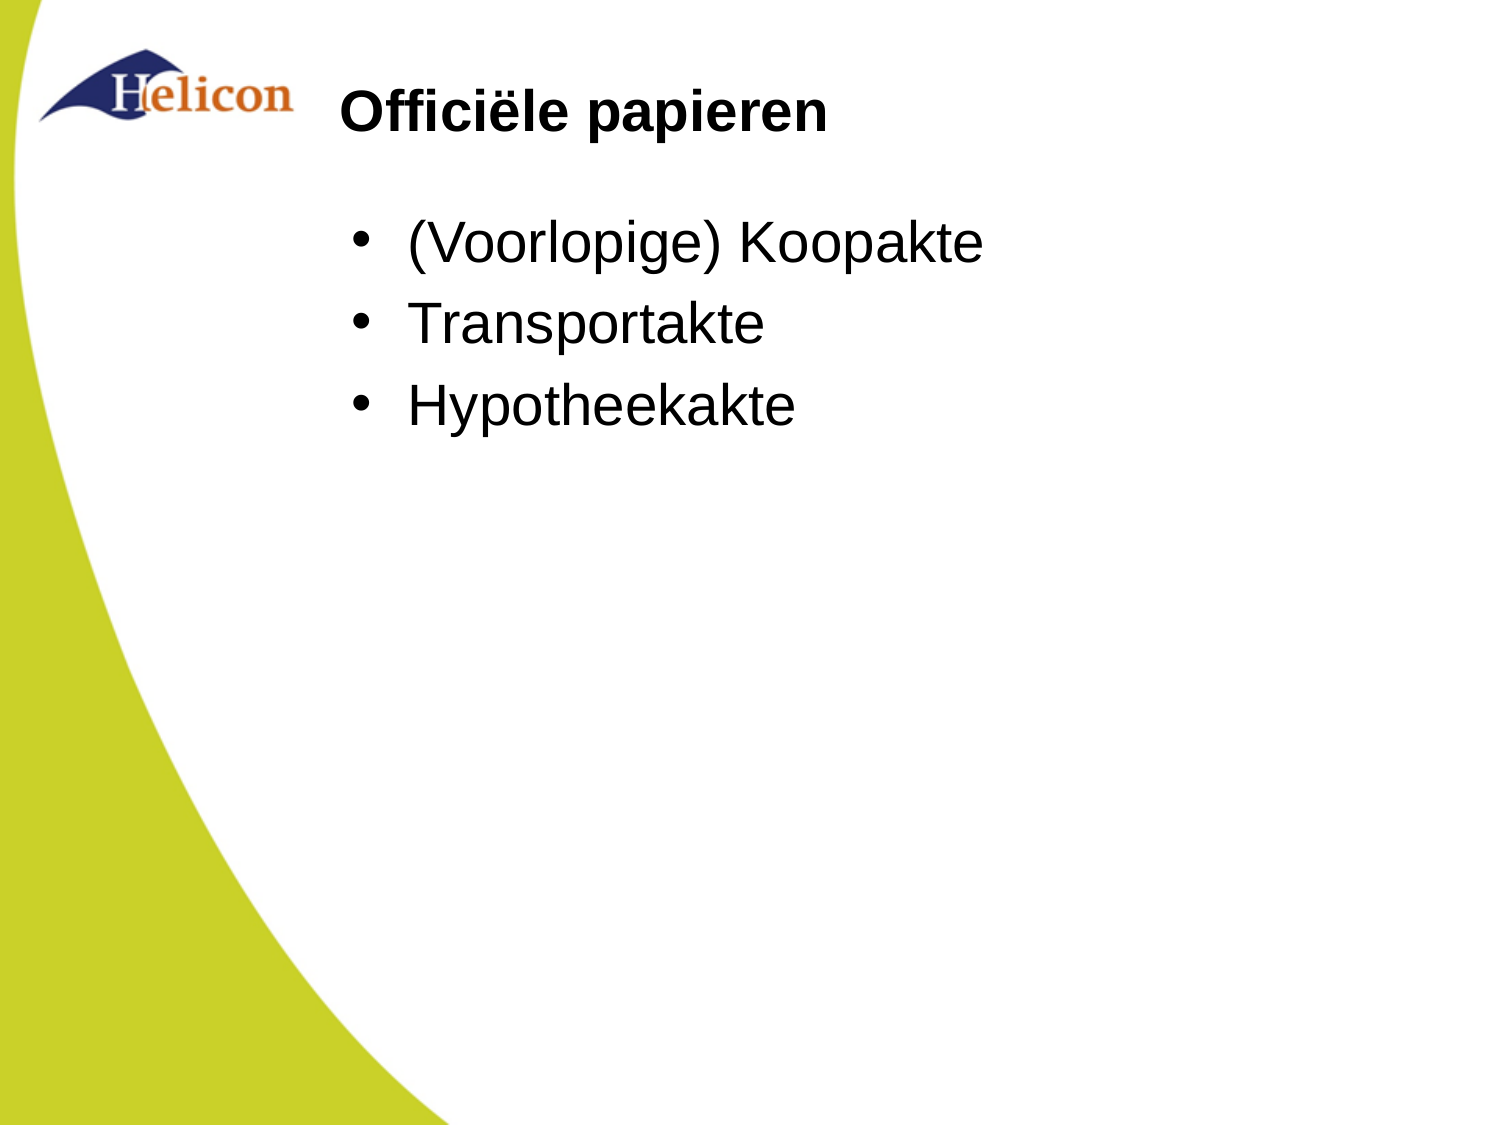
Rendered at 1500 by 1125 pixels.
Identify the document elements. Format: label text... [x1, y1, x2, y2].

list (Voorlopige) Koopakte Transportakte Hypotheekakte [336, 196, 1425, 1005]
title Officiële papieren [324, 54, 1415, 161]
picture [0, 0, 1500, 1125]
